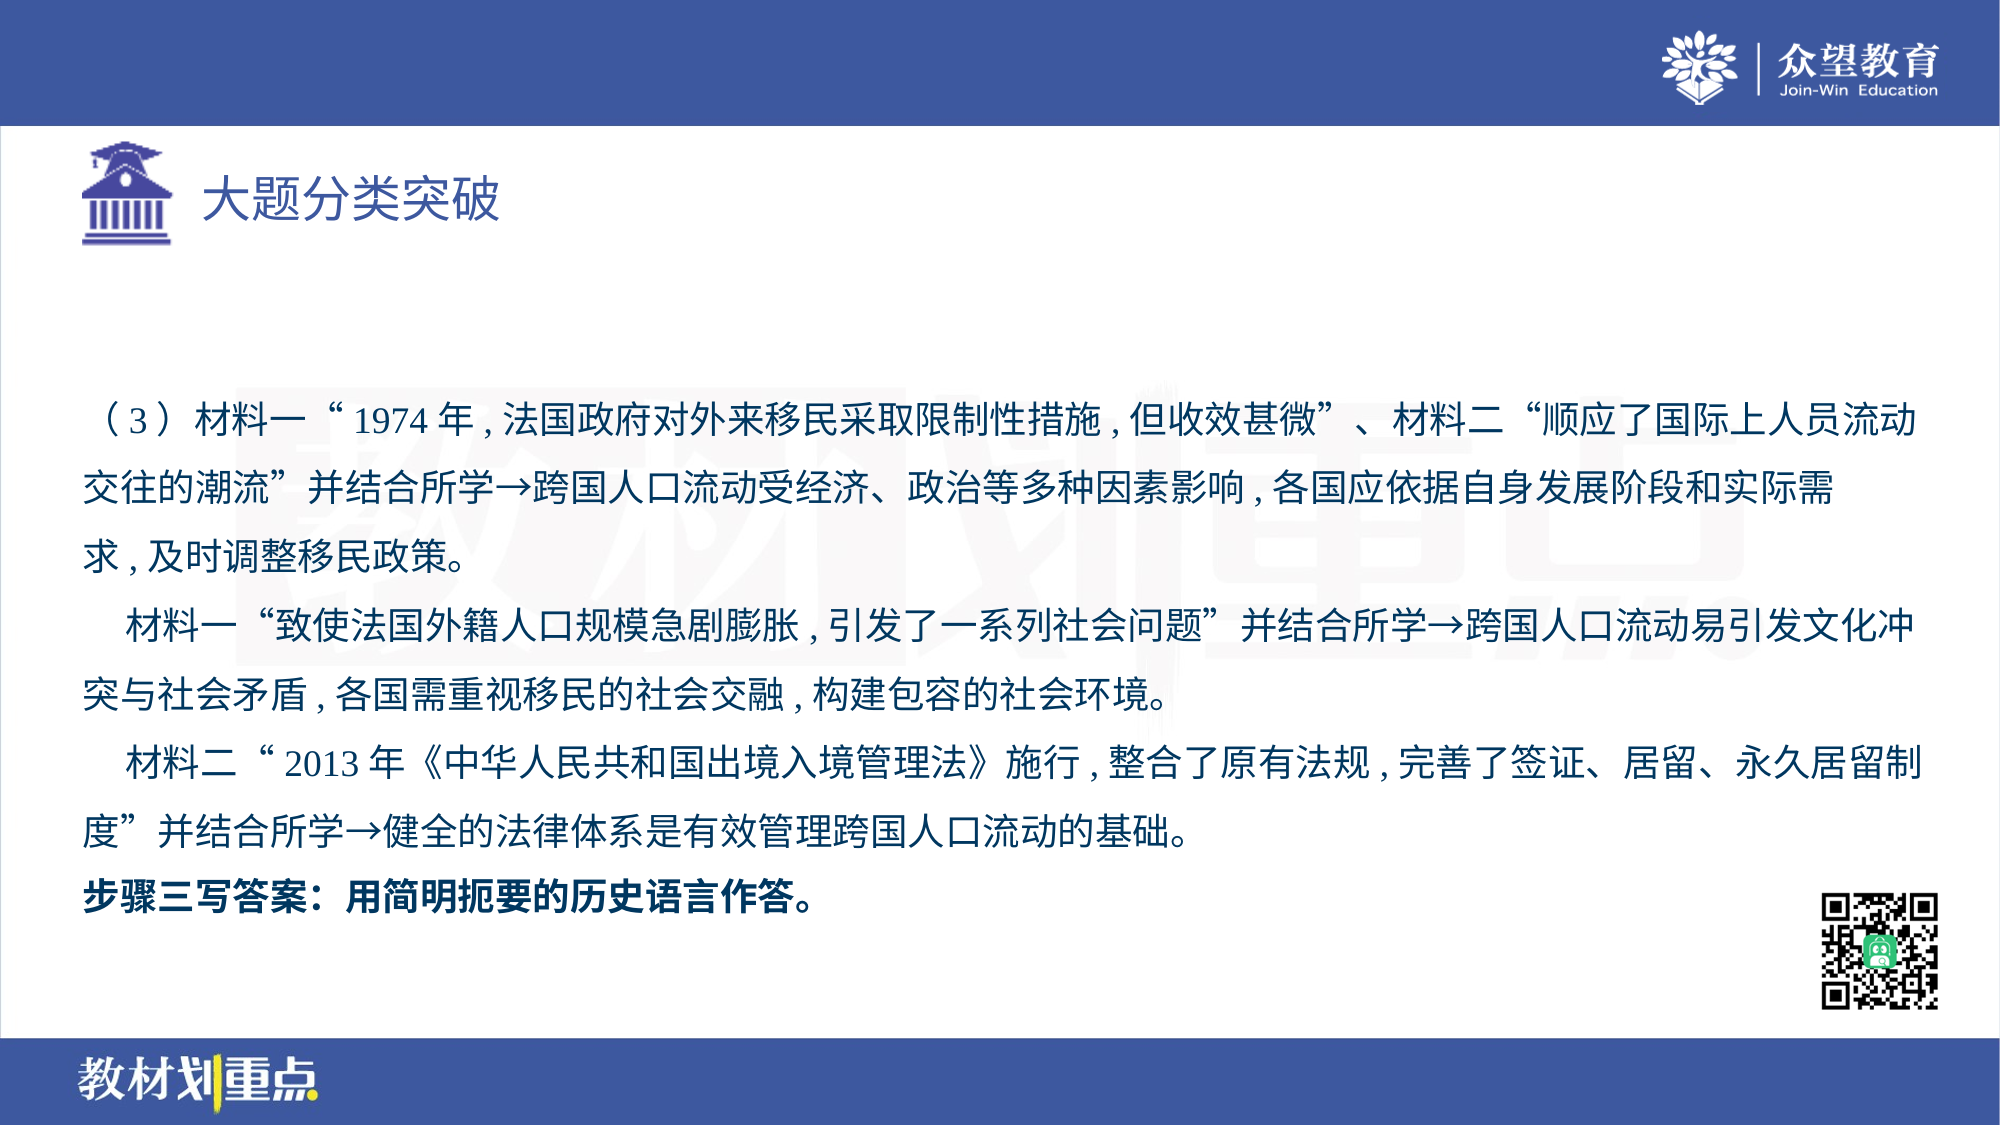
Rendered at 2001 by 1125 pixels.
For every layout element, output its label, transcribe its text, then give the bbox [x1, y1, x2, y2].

text_box （3）材料一“1974年,法国政府对外来移民采取限制性措施,但收效甚微”、材料二“顺应了国际上人员流动 交往的潮流”并结合所学→跨国人口流动受经济、政治等多种因素影响,各国应依据自身发展阶段和实际需 求,及时调整移民政策。 材料一“致使法国外籍人口规模急剧膨胀,引发了一系列社会问题”并结合所学→跨国人口流动易引发文化冲 突与社会矛盾,各国需重视移民的社会交融,构建包容的社会环境。 材料二“2013年《中华人民共和国出境入境管理法》施行,整合了原有法规,完善了签证、居留、永久居留制 度”并结合所学→健全的法律体系是有效管理跨国人口流动的基础。 步骤三写答案：用简明扼要的历史语言作答。 [82, 371, 1817, 912]
picture [0, 0, 2000, 1125]
